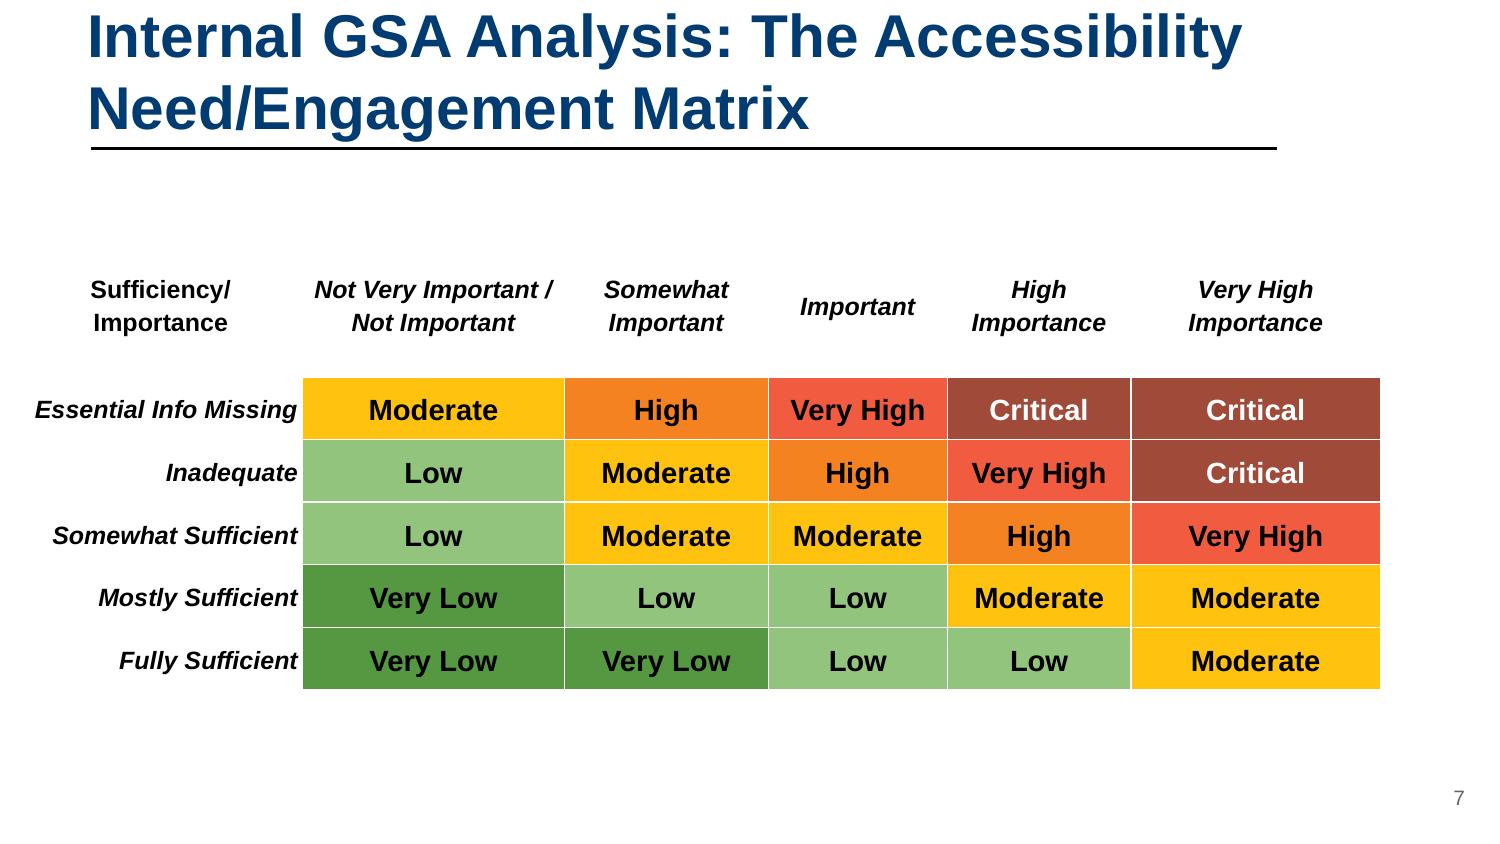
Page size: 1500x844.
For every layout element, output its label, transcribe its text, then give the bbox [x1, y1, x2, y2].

table_cell Low [303, 440, 564, 501]
table_cell Mostly Sufficient [20, 565, 302, 627]
table_header High Importance [948, 232, 1130, 376]
table_cell High [565, 378, 768, 439]
table_cell Very High [948, 440, 1130, 501]
table_cell Fully Sufficient [20, 628, 302, 689]
table_cell Moderate [1132, 565, 1380, 627]
table_cell High [948, 503, 1130, 564]
table_cell Low [303, 503, 564, 564]
table_cell Critical [948, 378, 1130, 439]
table_header Very High Importance [1132, 232, 1380, 376]
table_cell Low [948, 628, 1130, 689]
table_cell Very High [1132, 503, 1380, 564]
table_cell Moderate [565, 440, 768, 501]
table_header Not Very Important / Not Important [303, 232, 564, 376]
table_cell Low [769, 628, 947, 689]
table_cell High [769, 440, 947, 501]
title Internal GSA Analysis: The Accessibility Need/Engagement Matrix [72, 12, 1390, 158]
table_header Sufficiency/ Importance [20, 232, 302, 376]
table_cell Very High [769, 378, 947, 439]
table_cell Critical [1132, 440, 1380, 501]
table_cell Somewhat Sufficient [20, 503, 302, 564]
table_cell Critical [1132, 378, 1380, 439]
table_cell Essential Info Missing [20, 378, 302, 439]
table_cell Very Low [303, 628, 564, 689]
table_cell Moderate [303, 378, 564, 439]
slide_number 7 [1389, 764, 1480, 830]
table_cell Moderate [1132, 628, 1380, 689]
table_cell Moderate [769, 503, 947, 564]
table_header Somewhat Important [565, 232, 768, 376]
table_cell Very Low [303, 565, 564, 627]
table_cell Inadequate [20, 440, 302, 501]
table_cell Very Low [565, 628, 768, 689]
table_cell Low [769, 565, 947, 627]
table_cell Moderate [565, 503, 768, 564]
table_cell Low [565, 565, 768, 627]
table_cell Moderate [948, 565, 1130, 627]
table_header Important [769, 232, 947, 376]
